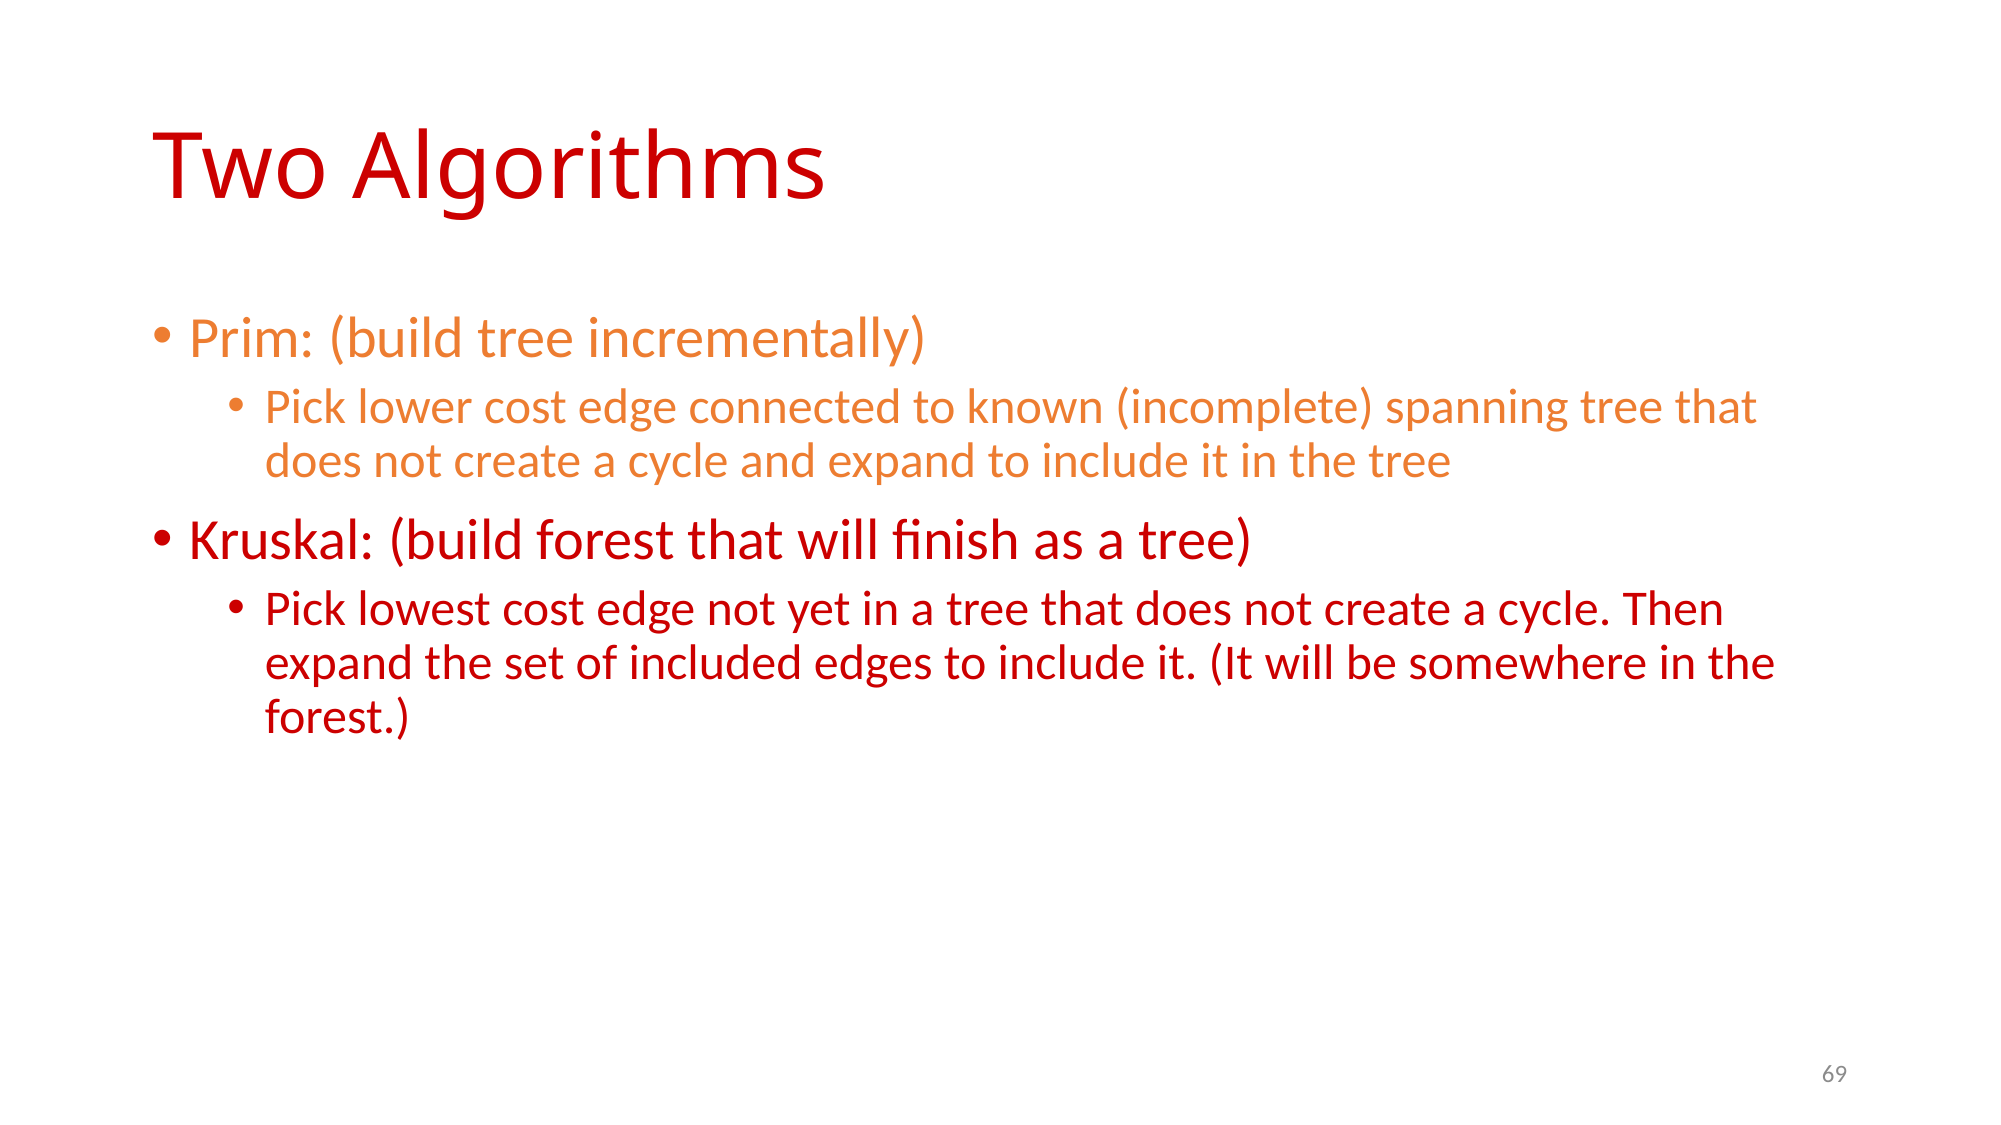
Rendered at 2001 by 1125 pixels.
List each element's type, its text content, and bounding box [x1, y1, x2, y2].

slide_number 69 [1412, 1042, 1863, 1103]
list Prim: (build tree incrementally) Pick lower cost edge connected to known (incomplete) spanning tree that does not create a cycle and expand to include it in the tree Kruskal: (build forest that will finish as a tree) Pick lowest cost edge not yet in a tree that does not create a cycle. Then expand the set of included edges to include it. (It will be somewhere in the forest.) [137, 299, 1863, 1014]
title Two Algorithms [137, 59, 1863, 278]
